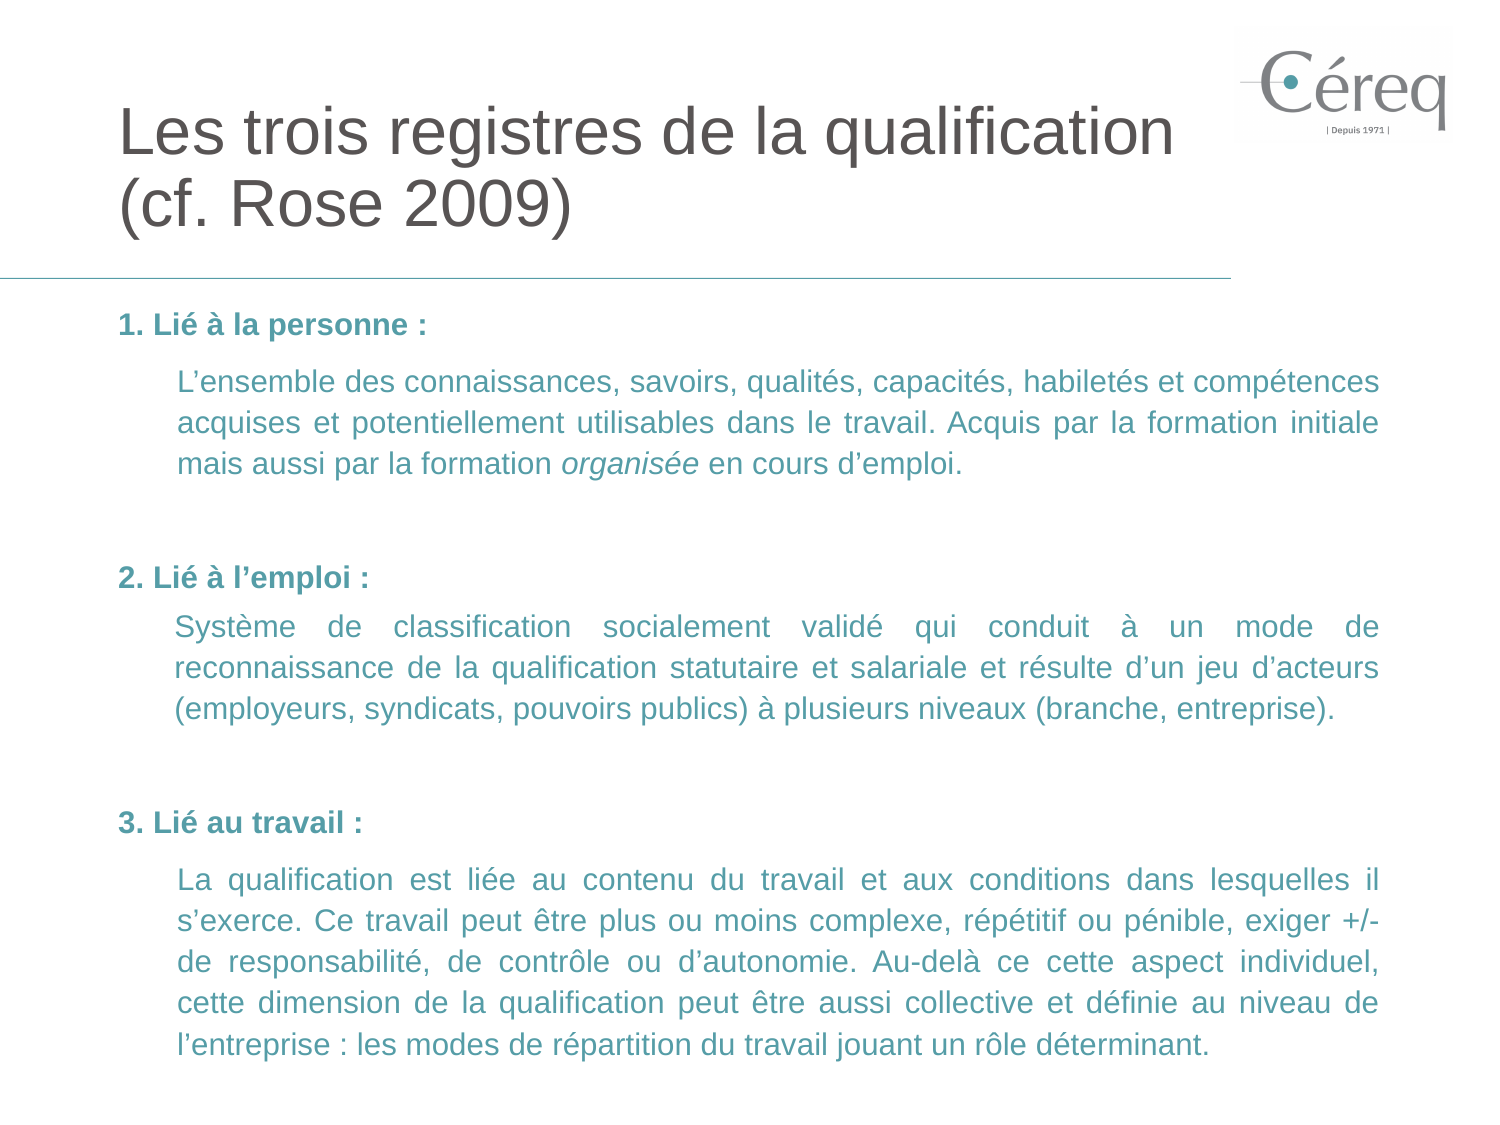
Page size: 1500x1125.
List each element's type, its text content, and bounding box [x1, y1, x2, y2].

list 1. Lié à la personne : L’ensemble des connaissances, savoirs, qualités, capacités, habiletés et compétences acquises et potentiellement utilisables dans le travail. Acquis par la formation initiale mais aussi par la formation organisée en cours d’emploi. 2. Lié à l’emploi : Système de classification socialement validé qui conduit à un mode de reconnaissance de la qualification statutaire et salariale et résulte d’un jeu d’acteurs (employeurs, syndicats, pouvoirs publics) à plusieurs niveaux (branche, entreprise). 3. Lié au travail : La qualification est liée au contenu du travail et aux conditions dans lesquelles il s’exerce. Ce travail peut être plus ou moins complexe, répétitif ou pénible, exiger +/- de responsabilité, de contrôle ou d’autonomie. Au-delà ce cette aspect individuel, cette dimension de la qualification peut être aussi collective et définie au niveau de l’entreprise : les modes de répartition du travail jouant un rôle déterminant. [103, 293, 1397, 1099]
title Les trois registres de la qualification (cf. Rose 2009) [103, 59, 1397, 278]
picture [1234, 26, 1453, 143]
